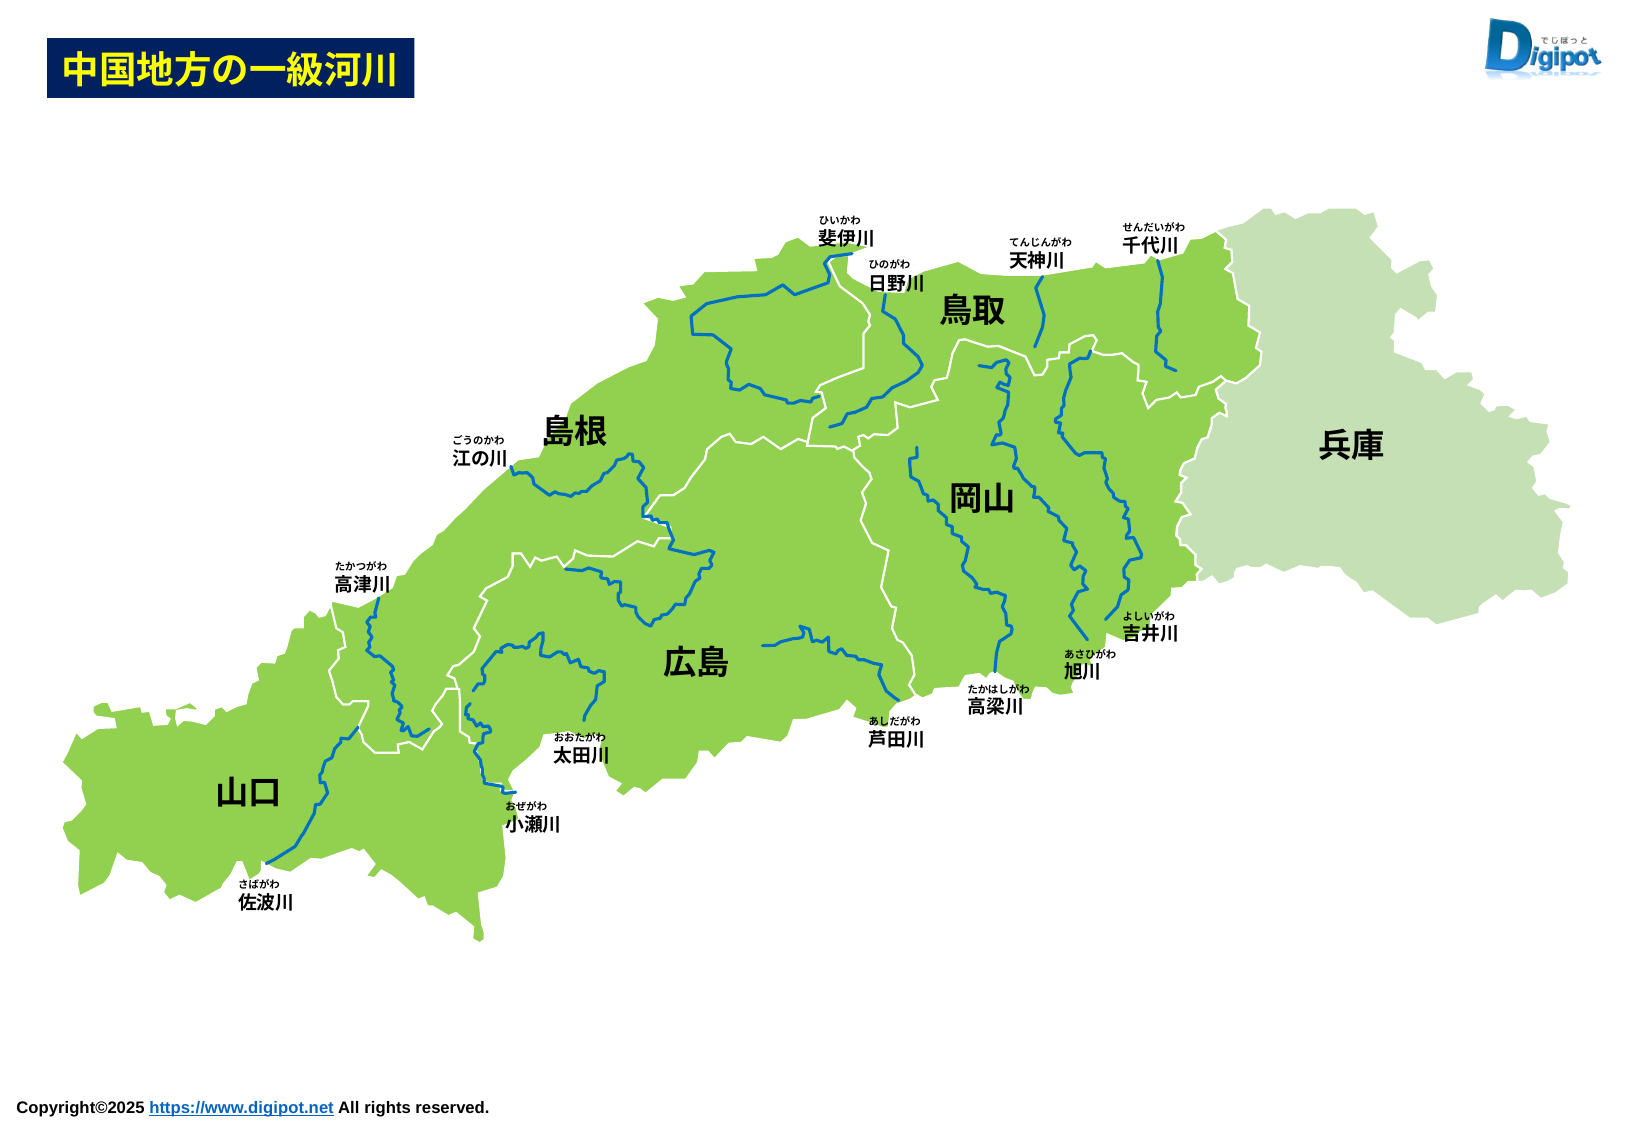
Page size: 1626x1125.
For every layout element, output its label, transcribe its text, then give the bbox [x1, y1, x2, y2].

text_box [61, 206, 1572, 944]
text_box 中国地方の一級河川 [47, 38, 415, 98]
picture [1485, 18, 1602, 82]
